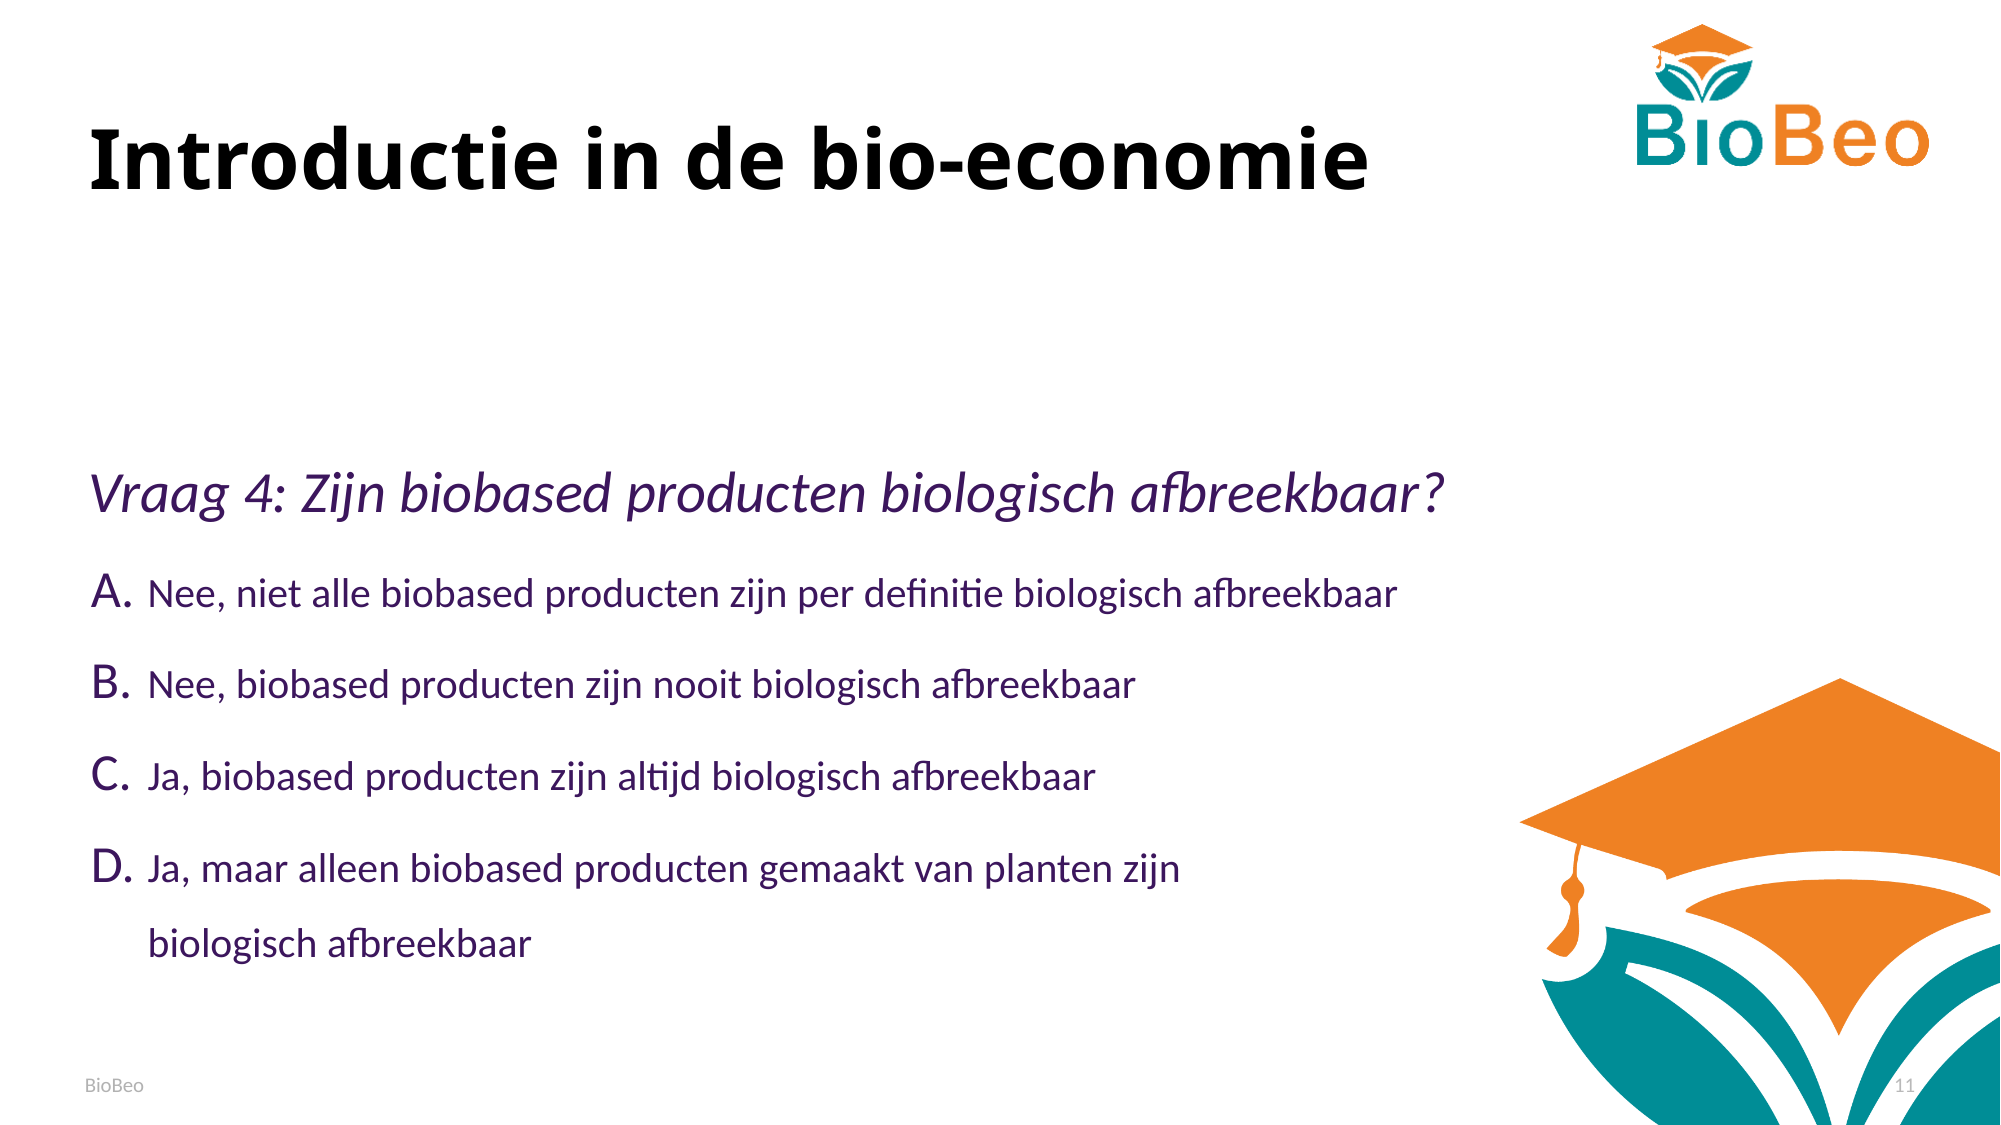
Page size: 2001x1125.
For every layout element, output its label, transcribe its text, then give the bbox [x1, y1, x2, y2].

slide_number 11 [1818, 1065, 1931, 1103]
picture [1635, 22, 1931, 88]
text_box Vraag 4: Zijn biobased producten biologisch afbreekbaar? Nee, niet alle biobased producten zijn per definitie biologisch afbreekbaar Nee, biobased producten zijn nooit biologisch afbreekbaar Ja, biobased producten zijn altijd biologisch afbreekbaar Ja, maar alleen biobased producten gemaakt van planten zijn biologisch afbreekbaar [74, 441, 1819, 973]
footer BioBeo [69, 1065, 1805, 1103]
title Introductie in de bio-economie [74, 88, 1935, 237]
picture [1478, 618, 2000, 1125]
